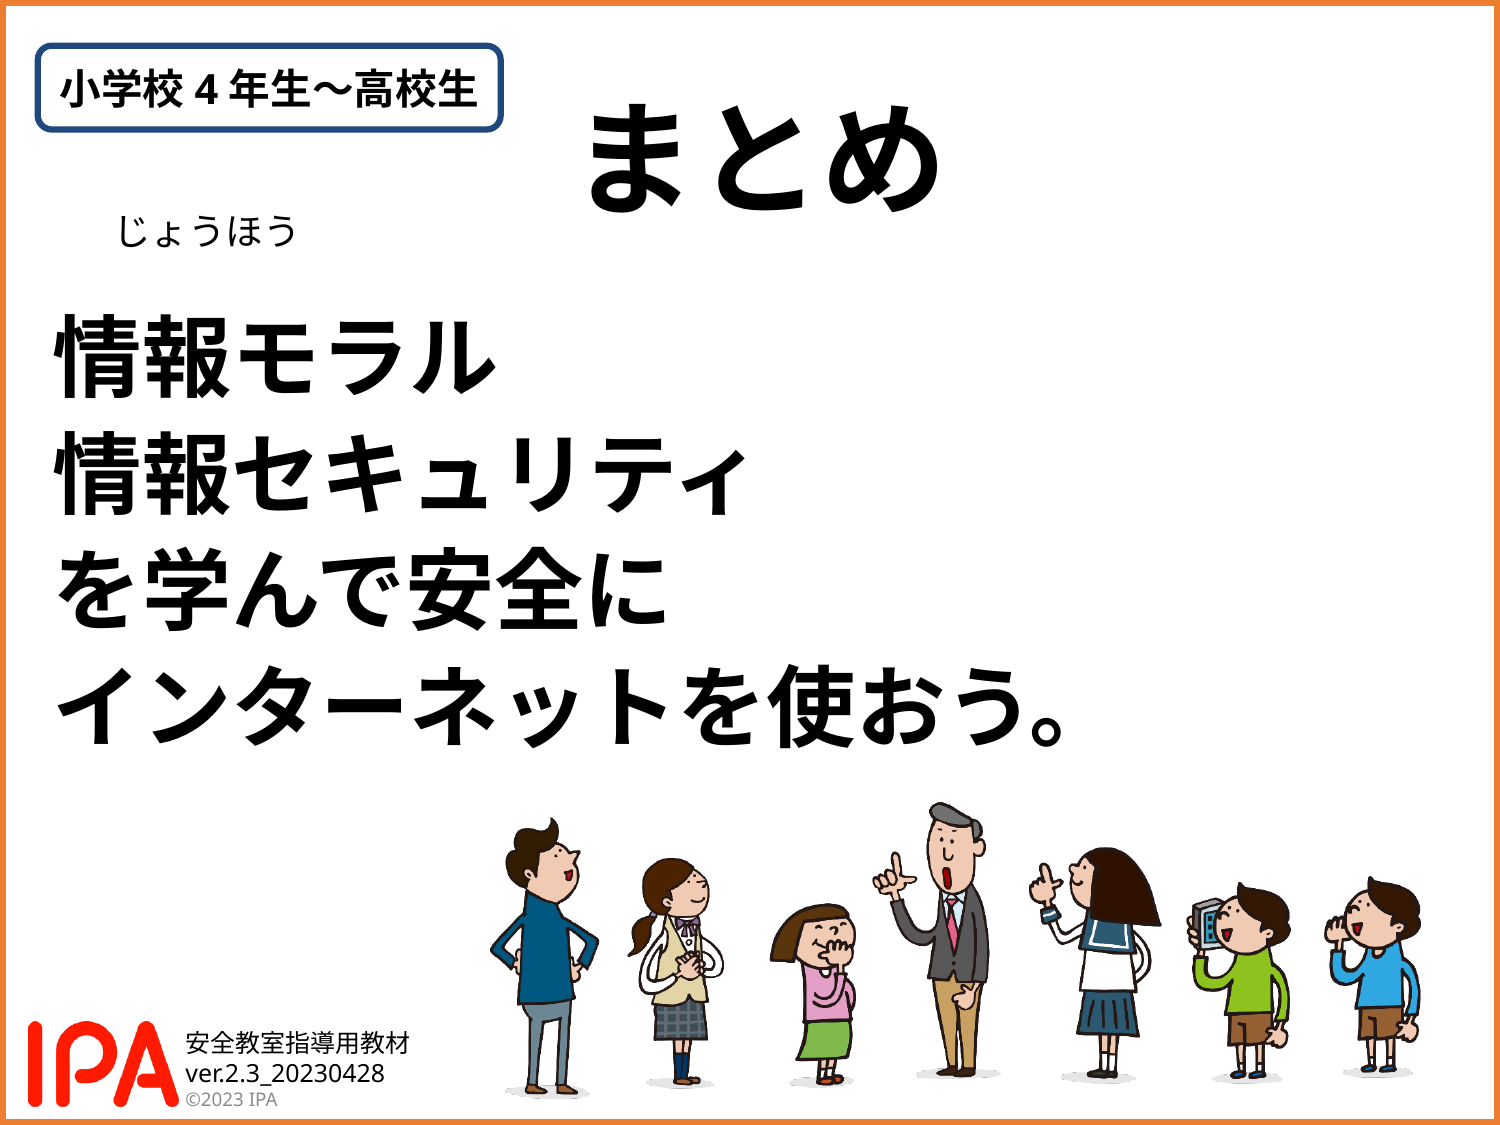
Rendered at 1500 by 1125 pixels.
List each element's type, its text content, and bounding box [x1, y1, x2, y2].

text_box じょうほう [98, 200, 317, 261]
picture [490, 802, 1421, 1099]
title 情報モラル 情報セキュリティ を学んで安全に インターネットを使おう。 [37, 288, 1438, 773]
text_box 小学校4年生～高校生 [37, 45, 502, 131]
picture [28, 1021, 179, 1107]
